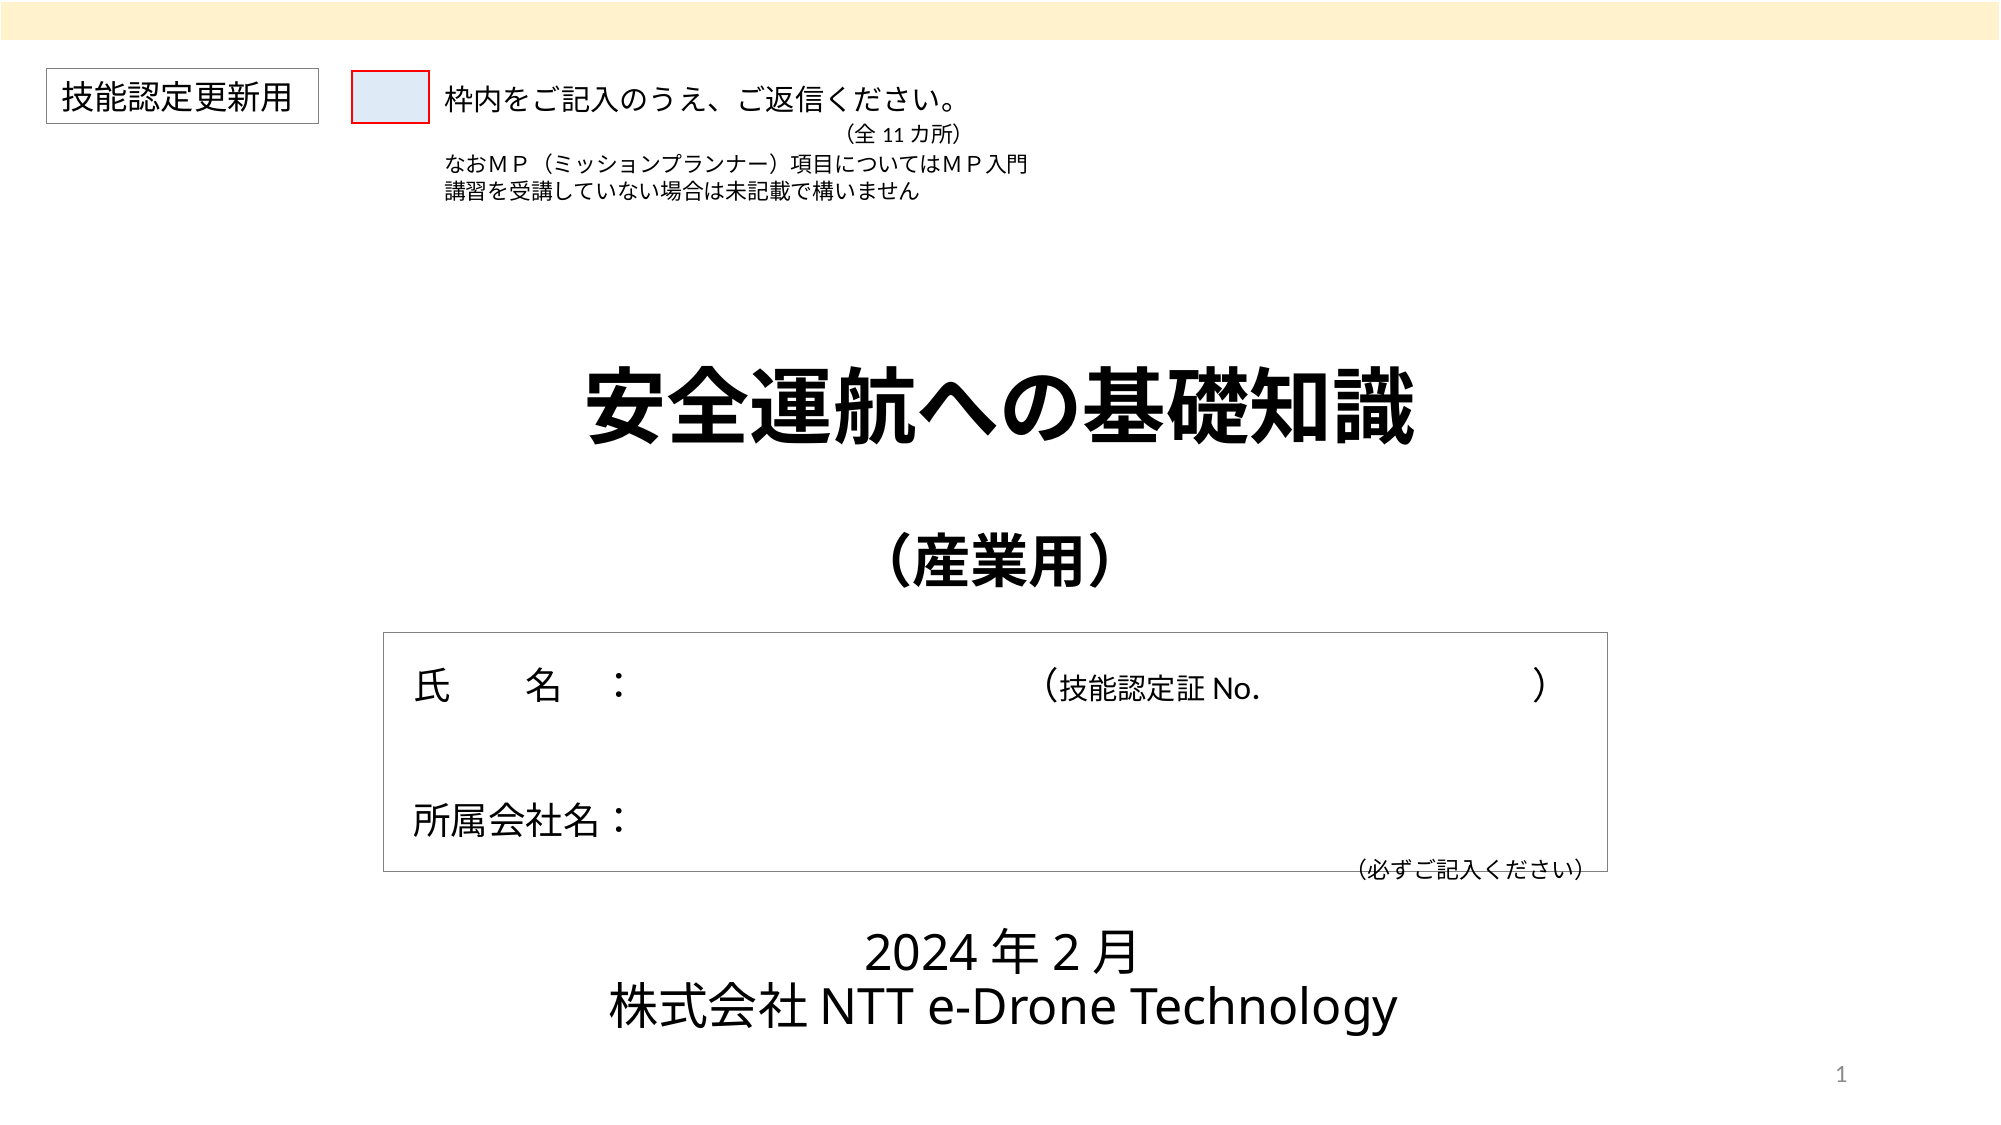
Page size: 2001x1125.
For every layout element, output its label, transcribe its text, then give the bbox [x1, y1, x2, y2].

text_box 技能認定更新用 [46, 68, 319, 124]
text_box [352, 71, 1000, 157]
text_box （必ずご記入ください） [1329, 848, 1613, 891]
title 2024年2月 株式会社NTT e-Drone Technology [253, 900, 1754, 1043]
slide_number 1 [1412, 1042, 1863, 1103]
text_box 氏 名 ： （技能認定証No. ） 所属会社名： [383, 632, 1608, 872]
text_box 安全運航への基礎知識 （産業用） [568, 346, 1432, 602]
text_box なおＭＰ（ミッションプランナー）項目についてはＭＰ入門講習を受講していない場合は未記載で構いません [429, 143, 1062, 211]
text_box [0, 0, 2000, 42]
